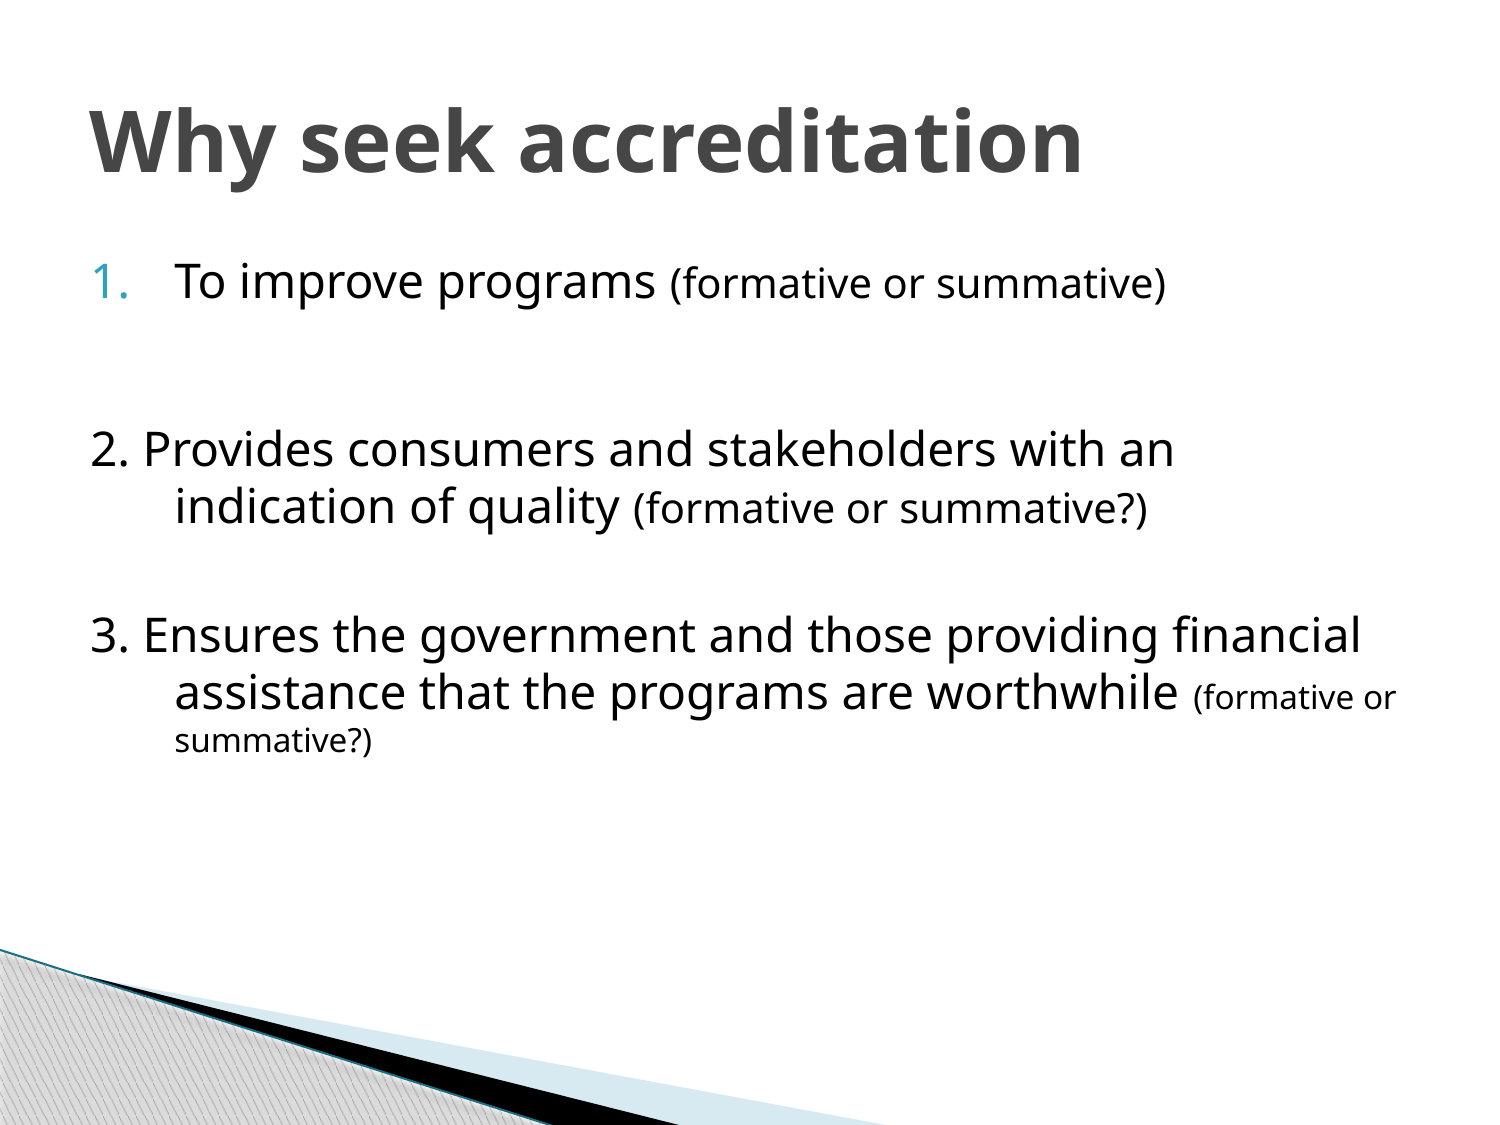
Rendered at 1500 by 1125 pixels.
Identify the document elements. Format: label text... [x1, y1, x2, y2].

list To improve programs (formative or summative) 2. Provides consumers and stakeholders with an indication of quality (formative or summative?) 3. Ensures the government and those providing financial assistance that the programs are worthwhile (formative or summative?) [74, 242, 1426, 986]
title Why seek accreditation [75, 45, 1425, 233]
